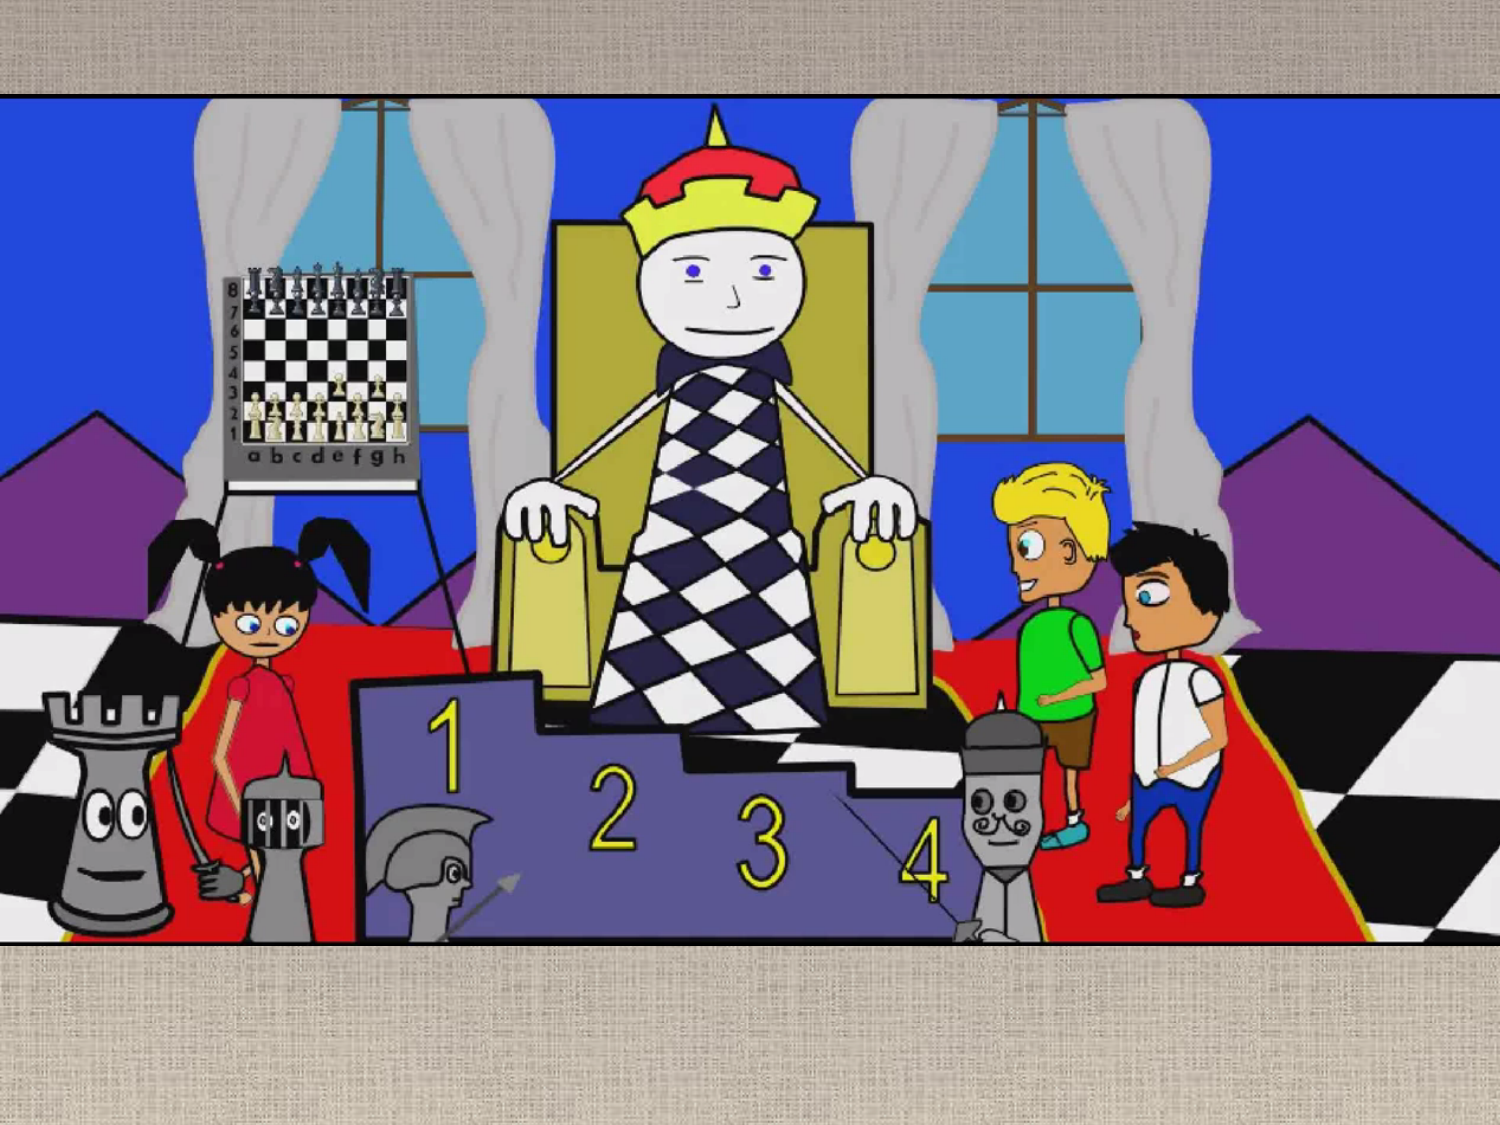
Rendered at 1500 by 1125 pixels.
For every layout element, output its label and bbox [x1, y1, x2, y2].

picture [0, 947, 1500, 1125]
list [0, 93, 1500, 947]
